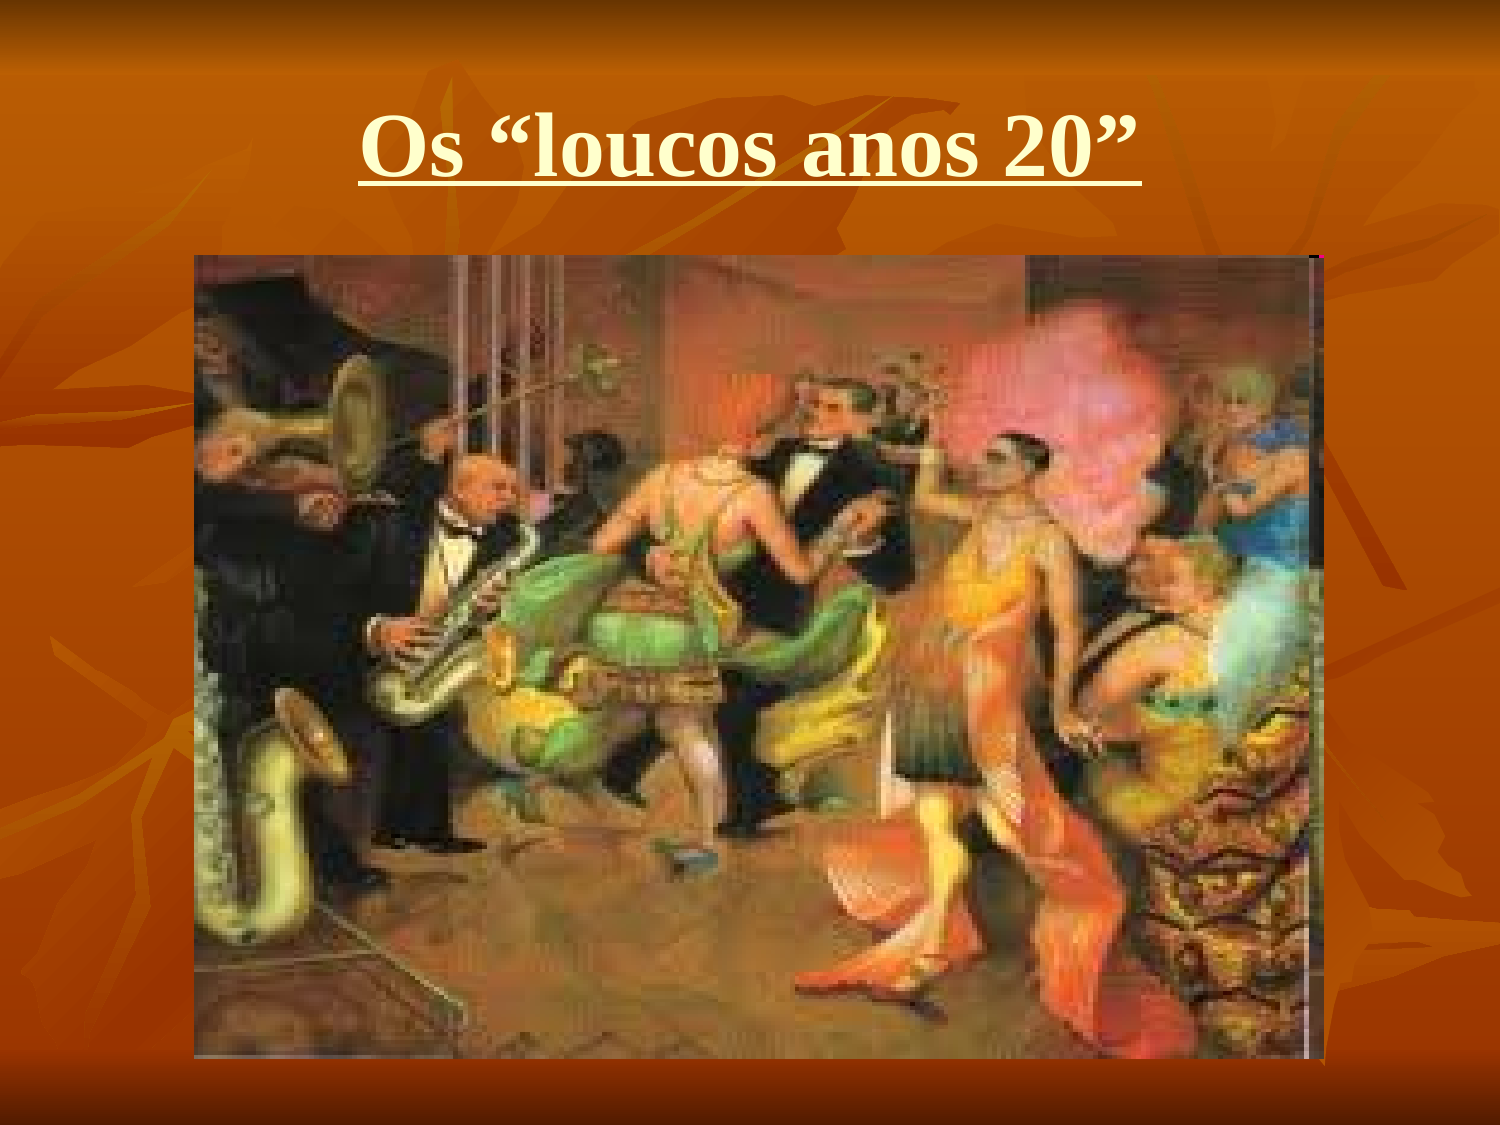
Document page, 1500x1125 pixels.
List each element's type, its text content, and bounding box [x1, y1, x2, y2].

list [194, 255, 1324, 1059]
title Os “loucos anos 20” [74, 45, 1426, 234]
